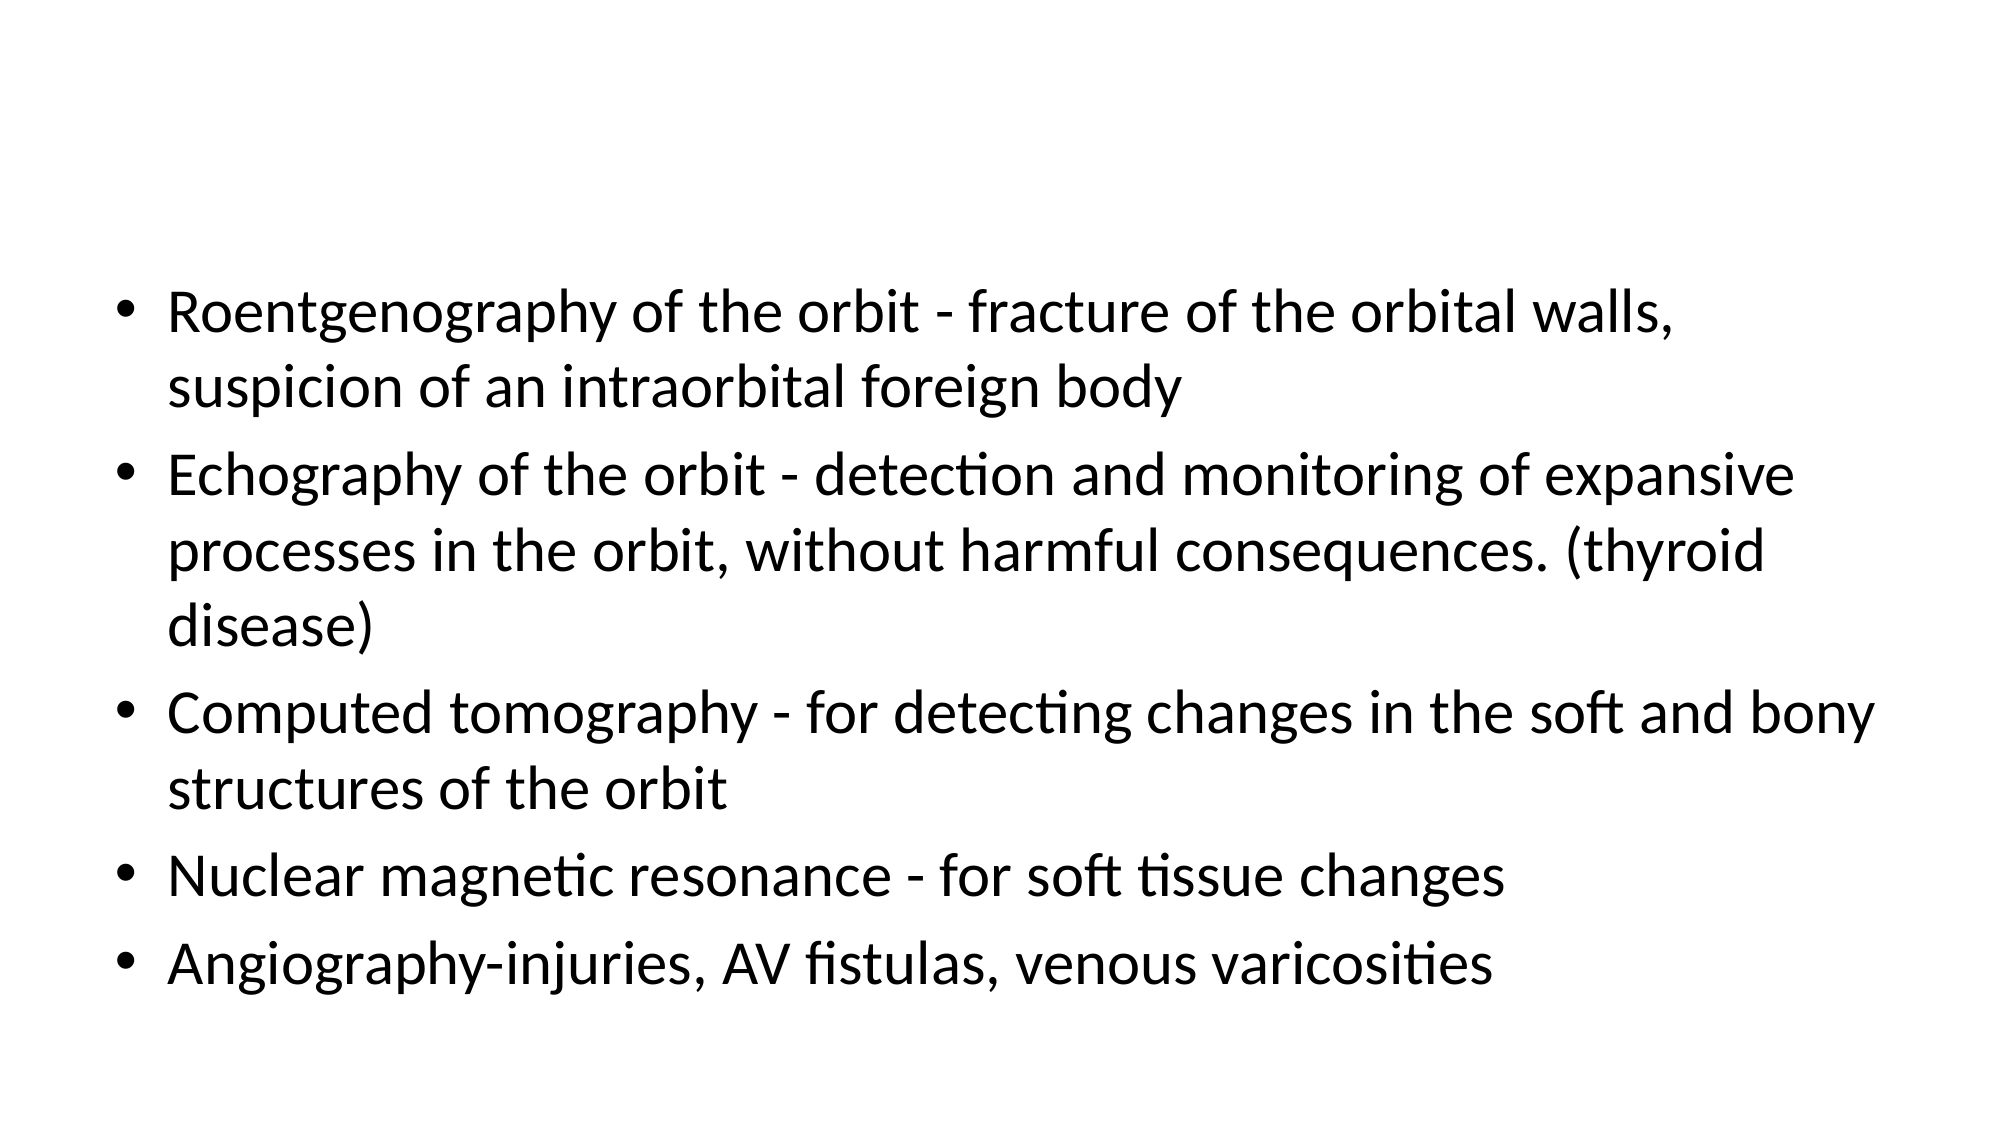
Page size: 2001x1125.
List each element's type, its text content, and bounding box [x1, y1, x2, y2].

list Roentgenography of the orbit - fracture of the orbital walls, suspicion of an intraorbital foreign body Echography of the orbit - detection and monitoring of expansive processes in the orbit, without harmful consequences. (thyroid disease) Computed tomography - for detecting changes in the soft and bony structures of the orbit Nuclear magnetic resonance - for soft tissue changes Angiography-injuries, AV fistulas, venous varicosities [99, 262, 1900, 1005]
